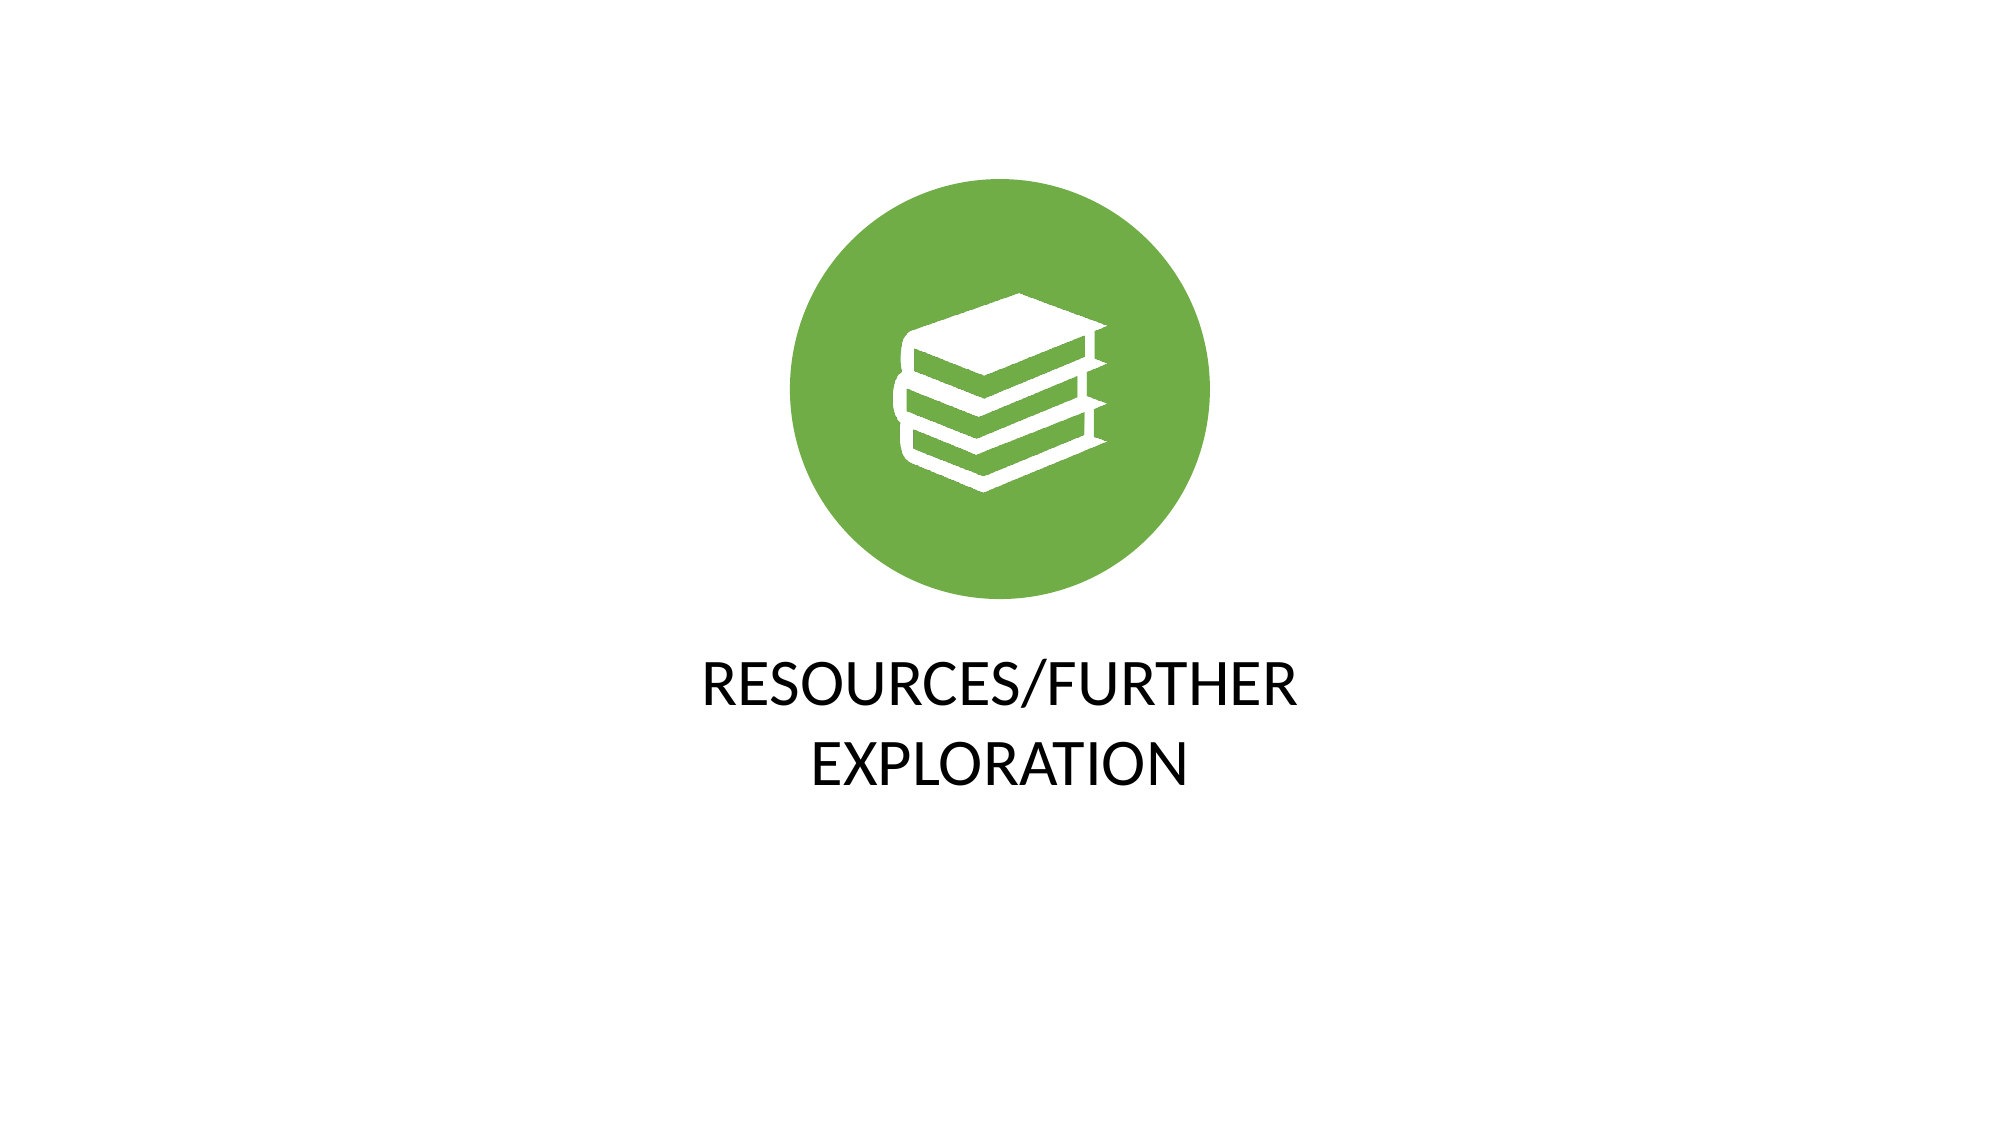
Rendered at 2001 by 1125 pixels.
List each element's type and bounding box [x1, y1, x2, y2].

text_box [789, 179, 1210, 600]
text_box [655, 638, 1396, 829]
